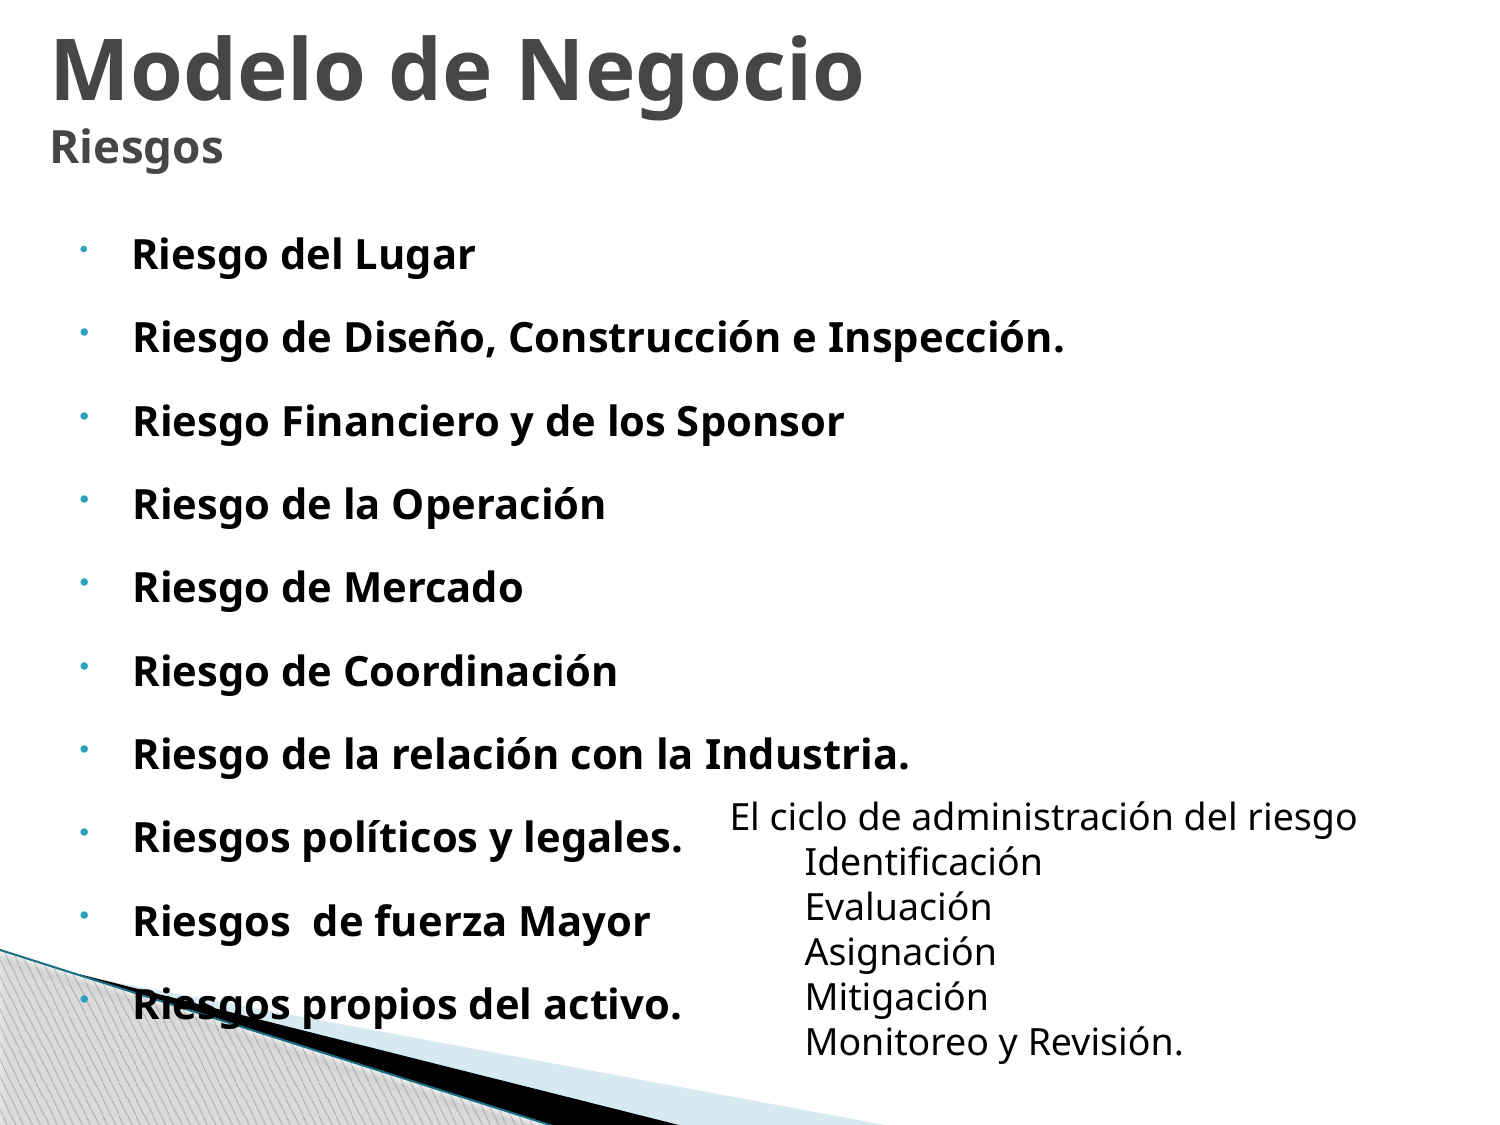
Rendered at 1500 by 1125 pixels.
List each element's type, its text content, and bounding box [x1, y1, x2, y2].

text_box Modelo de Negocio Riesgos [35, 0, 1386, 188]
text_box El ciclo de administración del riesgo Identificación Evaluación Asignación Mitigación Monitoreo y Revisión. [714, 785, 1465, 1070]
list Riesgo del Lugar Riesgo de Diseño, Construcción e Inspección. Riesgo Financiero y de los Sponsor Riesgo de la Operación Riesgo de Mercado Riesgo de Coordinación Riesgo de la relación con la Industria. Riesgos políticos y legales. Riesgos de fuerza Mayor Riesgos propios del activo. [46, 195, 1397, 1036]
